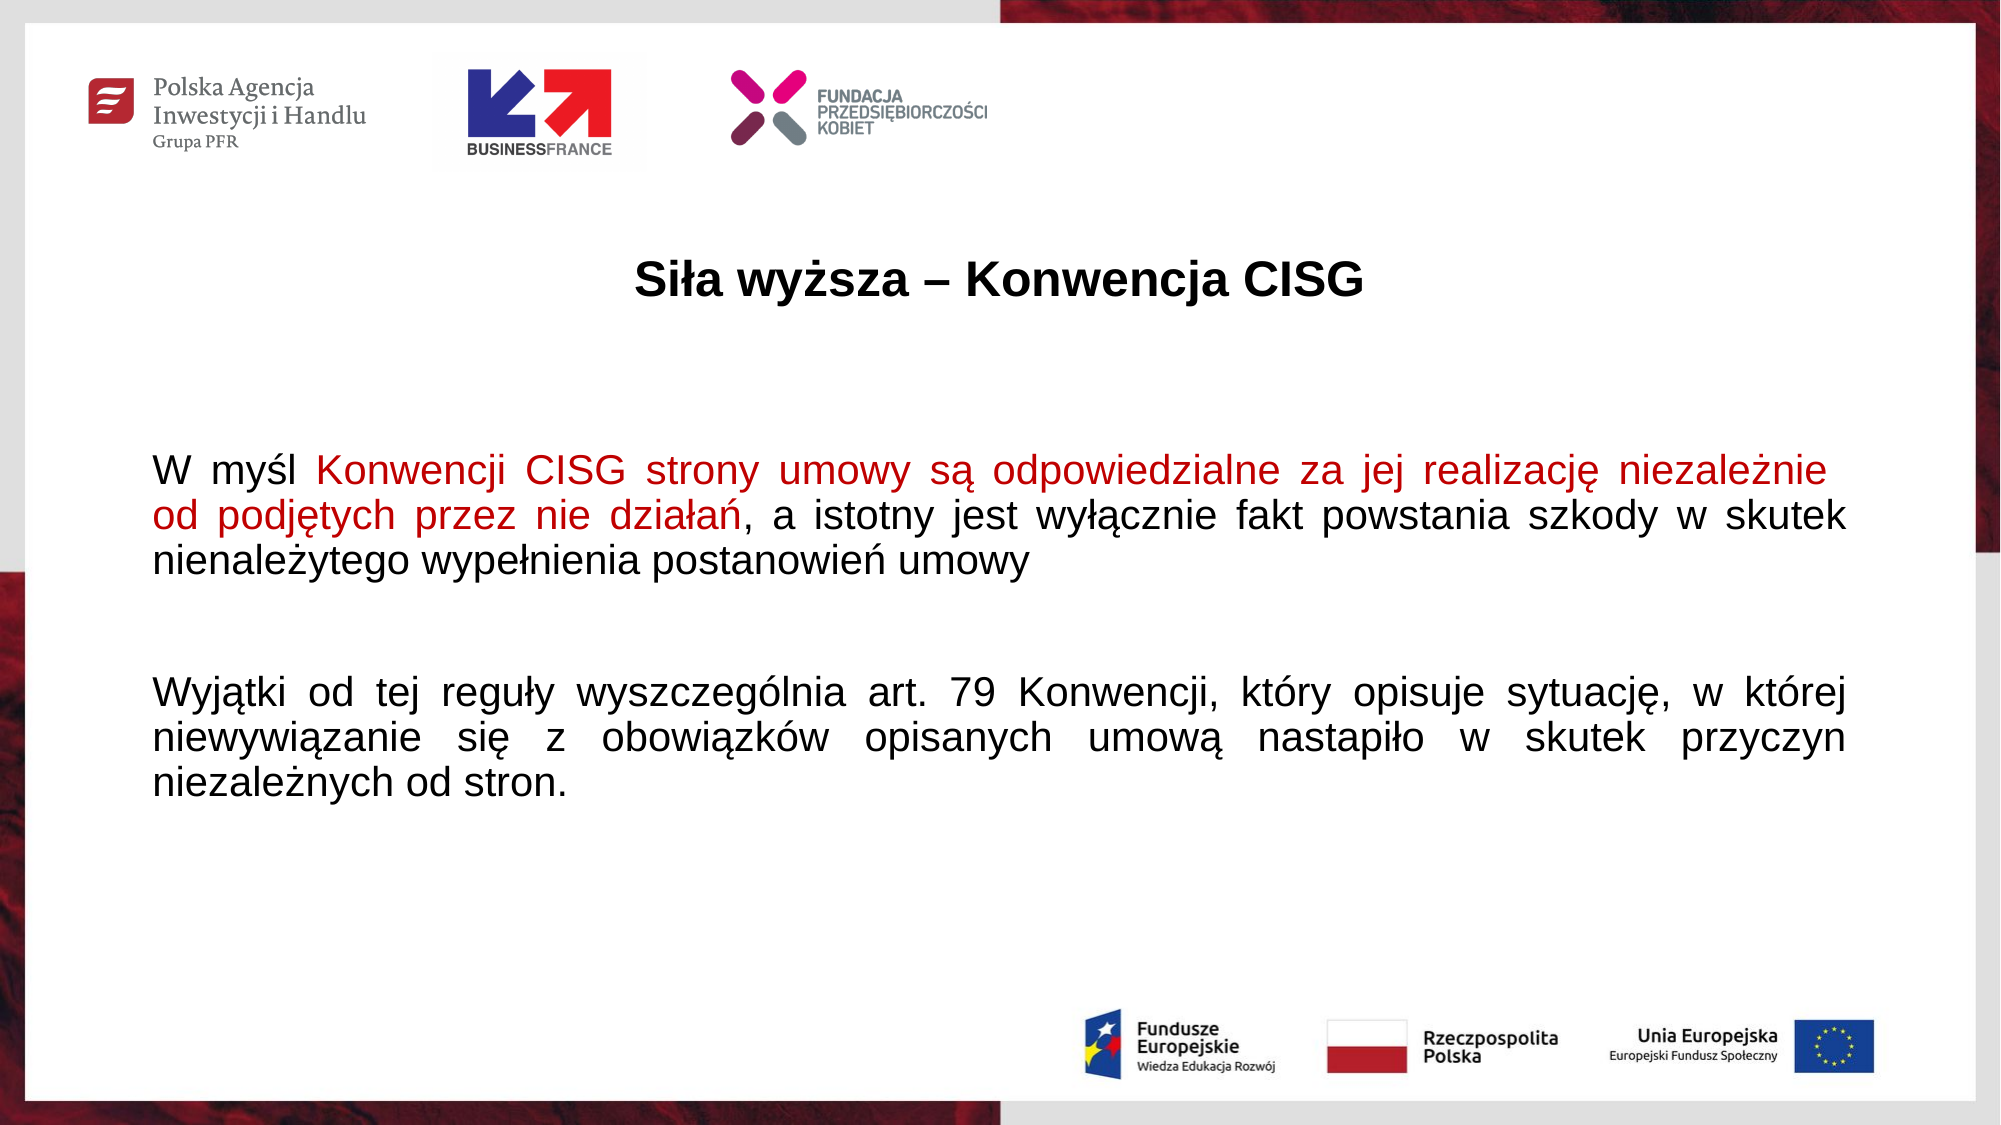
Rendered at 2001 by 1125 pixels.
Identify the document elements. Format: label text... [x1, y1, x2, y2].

picture [0, 0, 2001, 1125]
list W myśl Konwencji CISG strony umowy są odpowiedzialne za jej realizację niezależnie od podjętych przez nie działań, a istotny jest wyłącznie fakt powstania szkody w skutek nienależytego wypełnienia postanowień umowy Wyjątki od tej reguły wyszczególnia art. 79 Konwencji, który opisuje sytuację, w której niewywiązanie się z obowiązków opisanych umową nastapiło w skutek przyczyn niezależnych od stron. [137, 440, 1863, 1125]
title Siła wyższa – Konwencja CISG [137, 205, 1863, 356]
